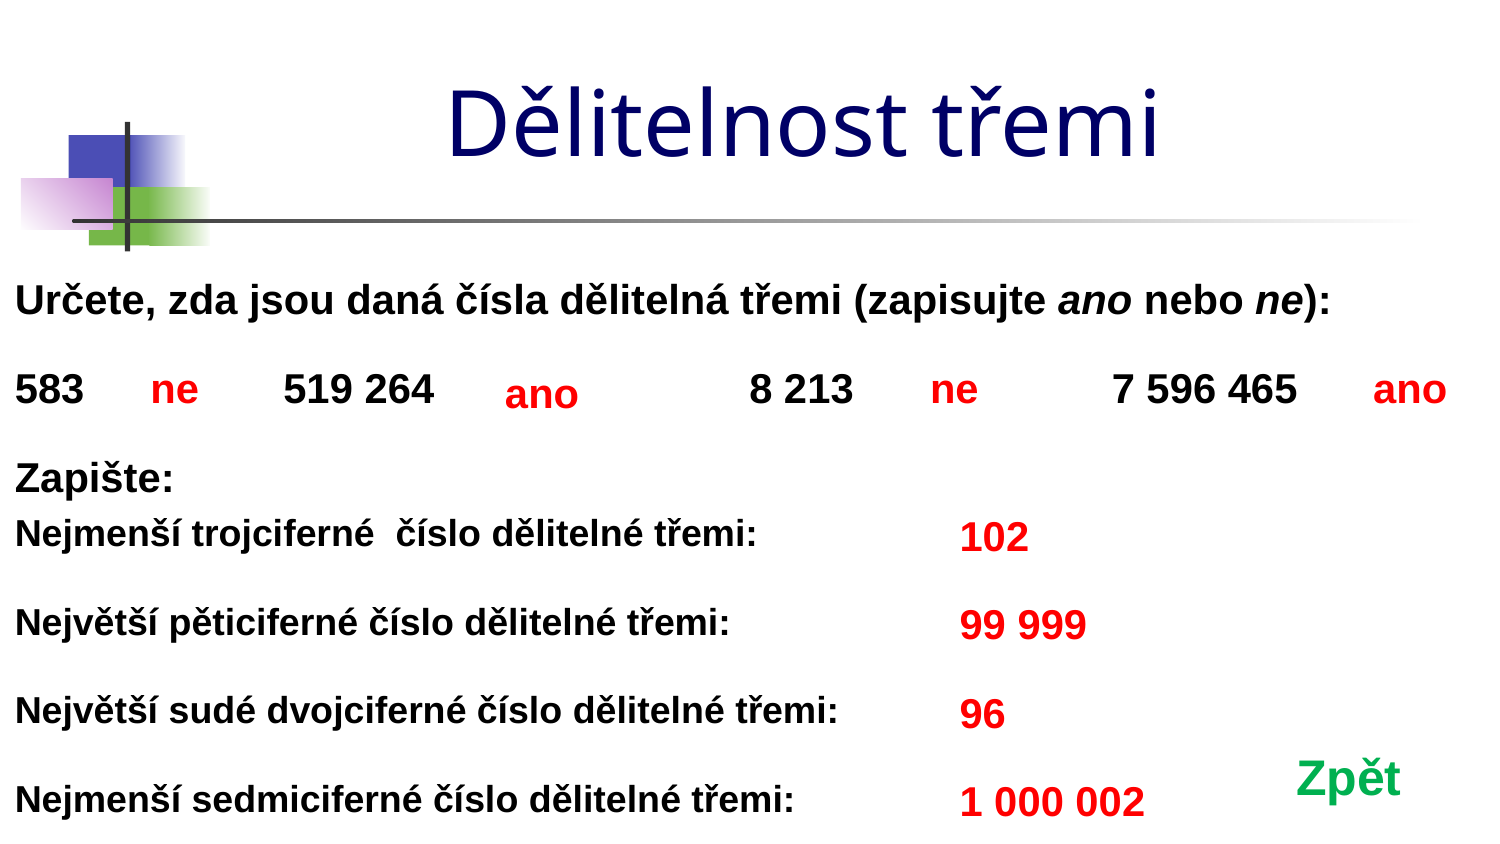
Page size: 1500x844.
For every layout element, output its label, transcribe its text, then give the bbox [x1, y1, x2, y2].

text_box ne [915, 354, 998, 420]
text_box Nejmenší trojciferné číslo dělitelné třemi: [0, 501, 813, 562]
text_box 99 999 [944, 590, 1128, 656]
text_box Zpět [1281, 738, 1447, 813]
text_box Největší pěticiferné číslo dělitelné třemi: [0, 590, 944, 651]
text_box 102 [944, 501, 1093, 567]
text_box ne [135, 354, 219, 420]
text_box 8 213 [708, 354, 895, 420]
text_box 583 [0, 354, 104, 420]
text_box Určete, zda jsou daná čísla dělitelná třemi (zapisujte ano nebo ne): [0, 265, 1500, 331]
text_box Zapište: [0, 442, 207, 501]
text_box 7 596 465 [1062, 354, 1347, 420]
text_box Nejmenší sedmiciferné číslo dělitelné třemi: [0, 767, 895, 828]
text_box 519 264 [265, 354, 452, 420]
text_box ano [490, 359, 611, 425]
text_box Největší sudé dvojciferné číslo dělitelné třemi: [0, 679, 895, 739]
text_box 96 [944, 679, 1063, 744]
title Dělitelnost třemi [106, 29, 1500, 210]
text_box ano [1358, 354, 1479, 420]
text_box 1 000 002 [944, 767, 1164, 833]
